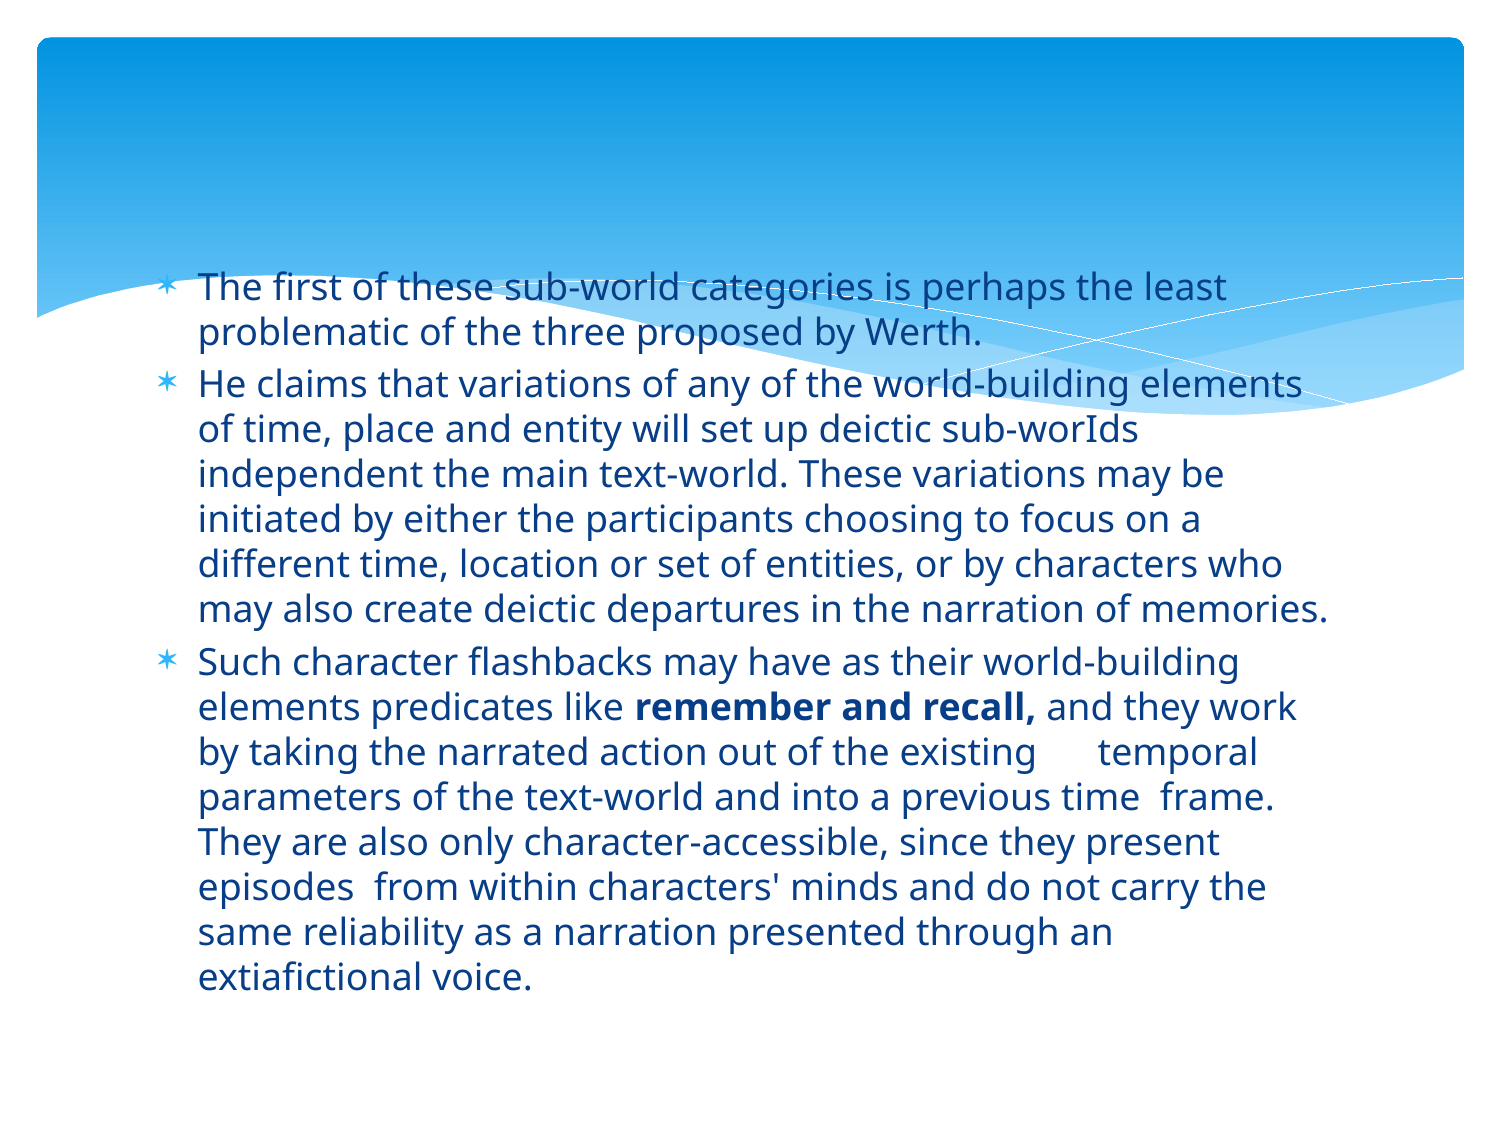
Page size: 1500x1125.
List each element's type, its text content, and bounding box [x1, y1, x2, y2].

list The first of these sub-world categories is perhaps the least problematic of the three proposed by Werth. He claims that variations of any of the world-building elements of time, place and entity will set up deictic sub-worIds independent the main text-world. These variations may be initiated by either the participants choosing to focus on a different time, location or set of entities, or by characters who may also create deictic departures in the narration of memories. Such character flashbacks may have as their world-building elements predicates like remember and recall, and they work by taking the narrated action out of the existing temporal parameters of the text-world and into a previous time frame. They are also only character-accessible, since they present episodes from within characters' minds and do not carry the same reliability as a narration presented through an extiafictional voice. [143, 255, 1359, 1035]
